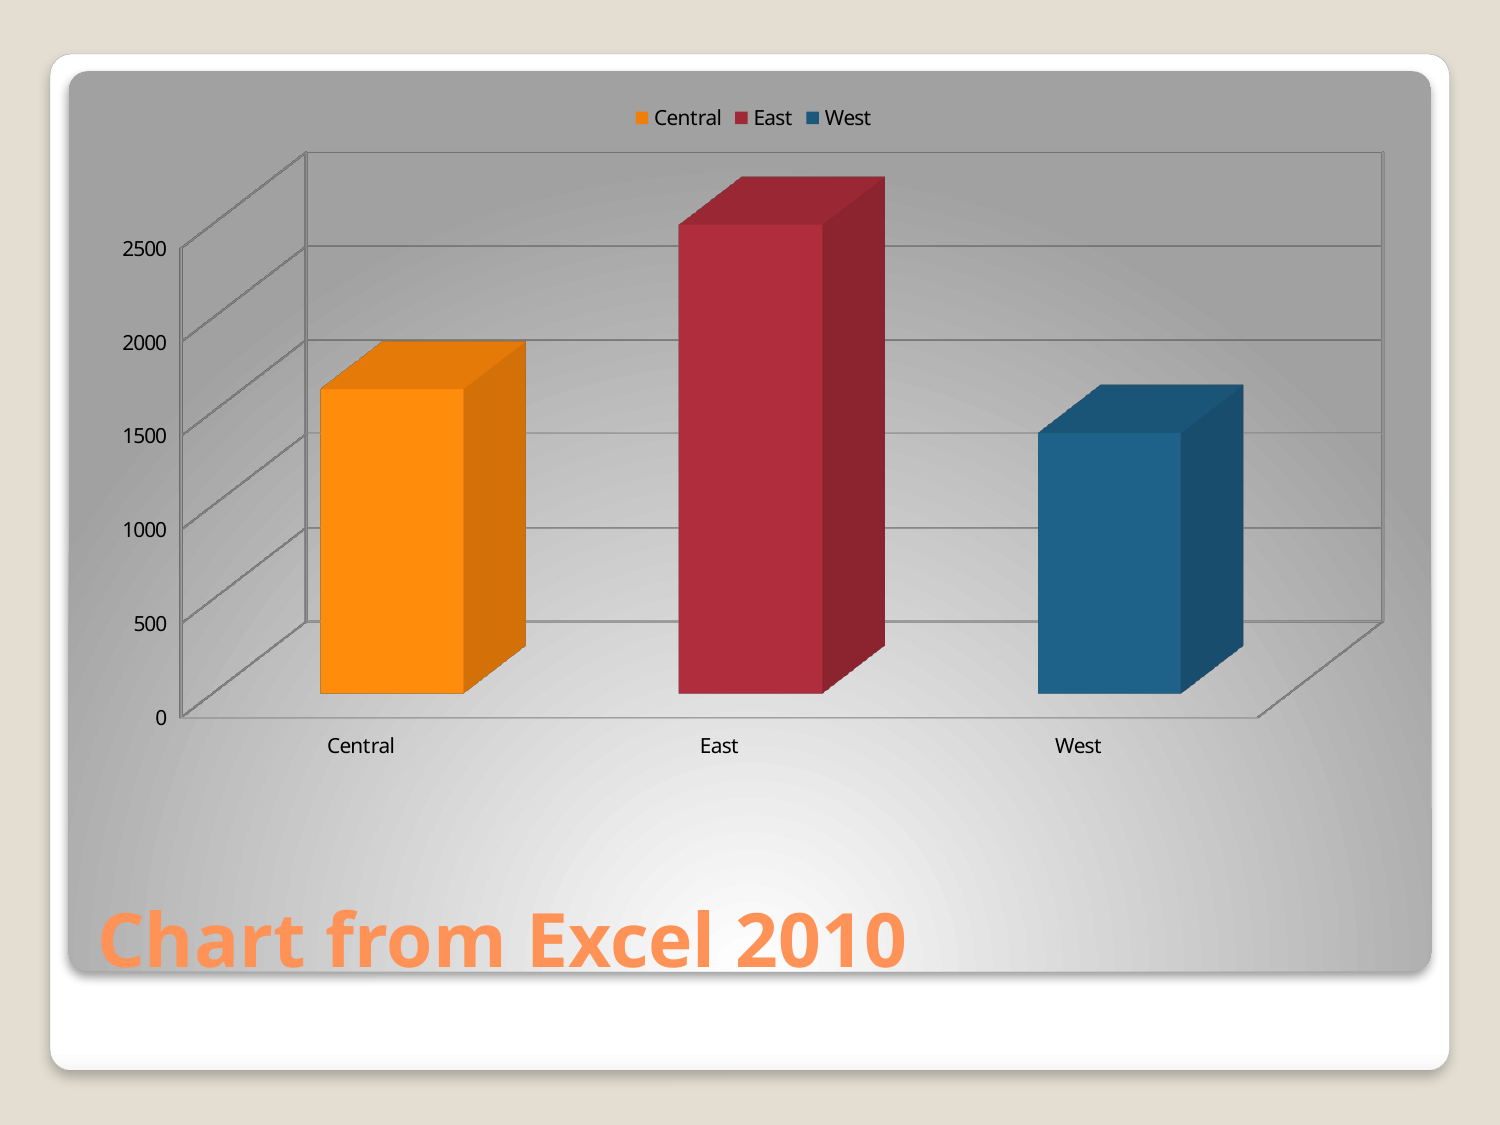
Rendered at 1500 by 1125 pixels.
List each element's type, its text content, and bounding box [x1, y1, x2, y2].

chart [82, 86, 1426, 775]
title Chart from Excel 2010 [82, 817, 1425, 990]
